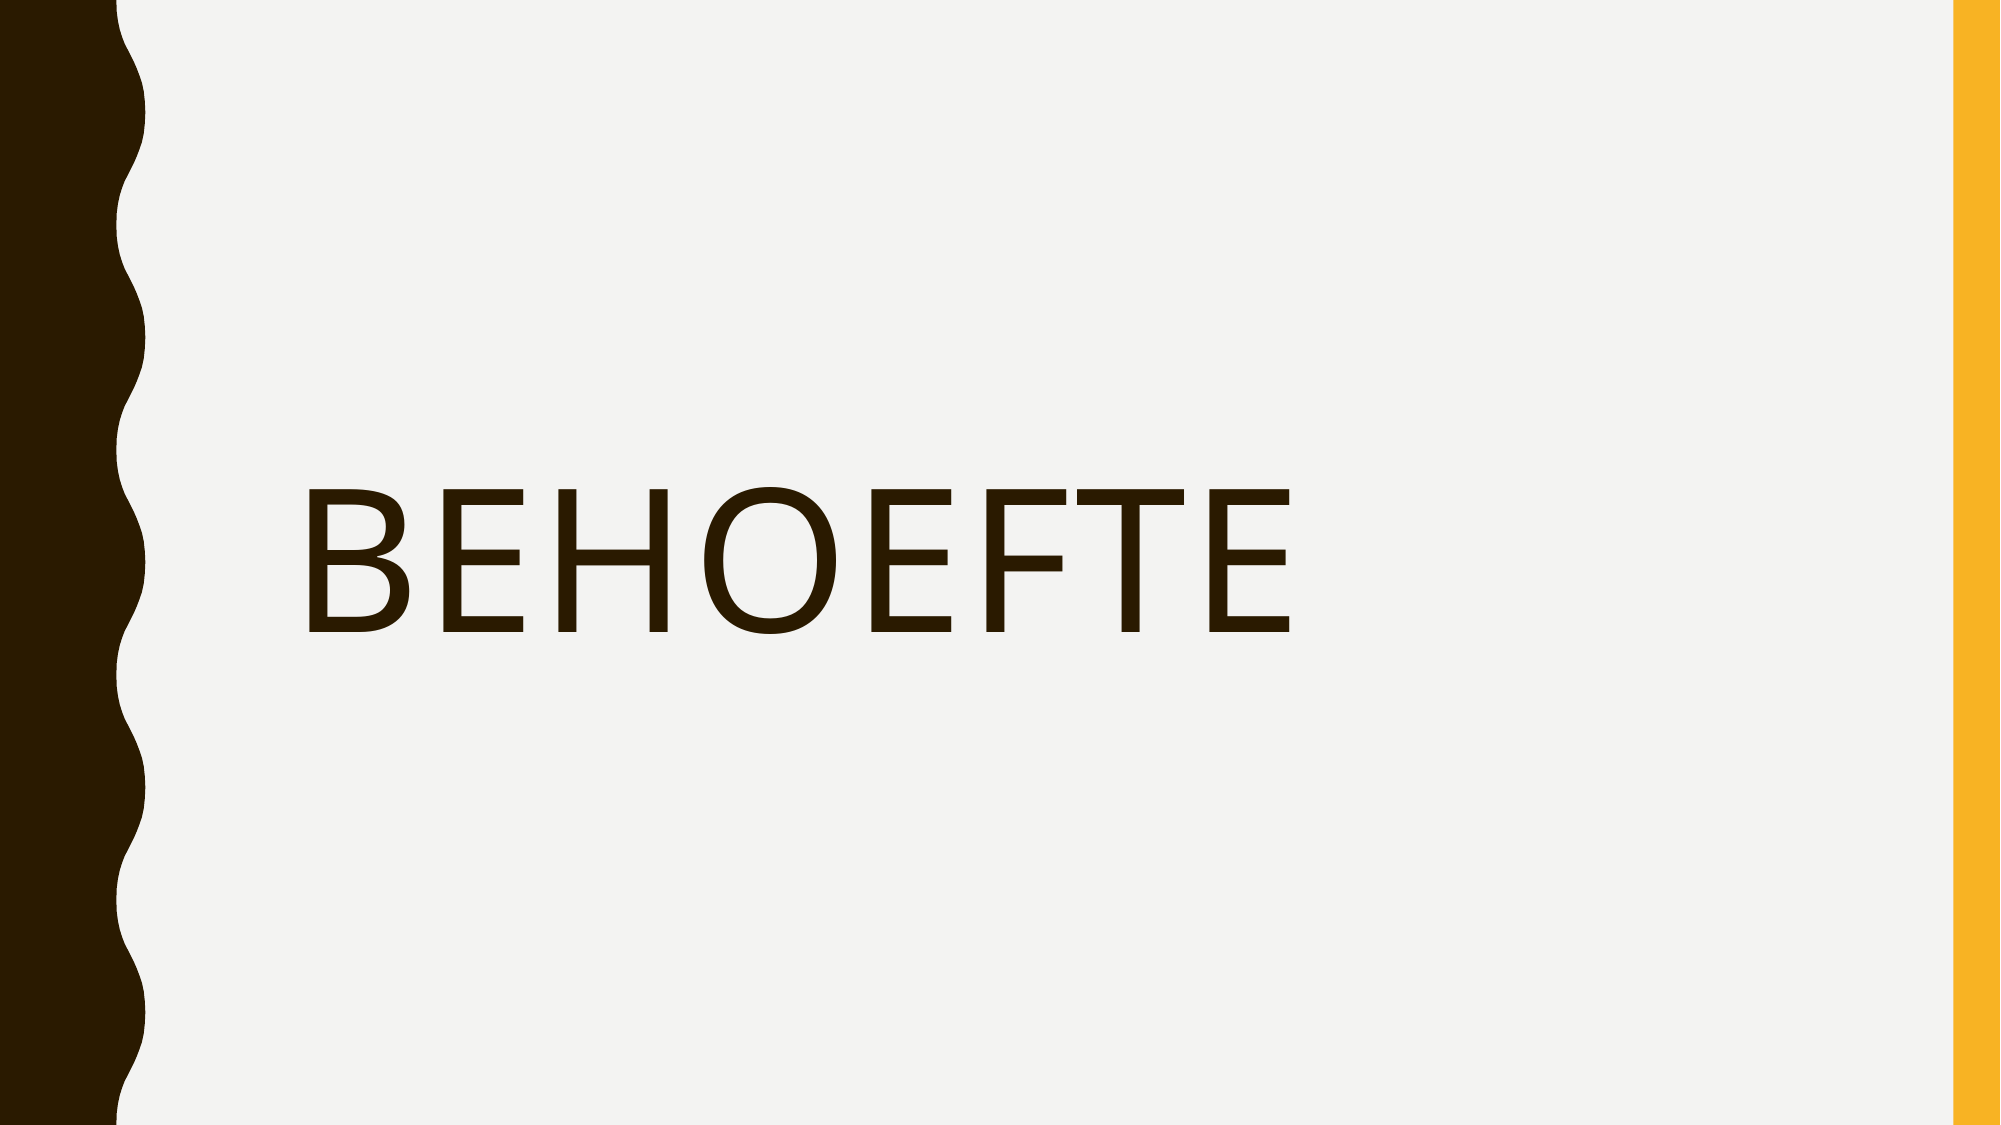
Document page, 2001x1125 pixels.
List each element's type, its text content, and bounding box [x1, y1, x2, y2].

title behoefte [275, 452, 1945, 698]
